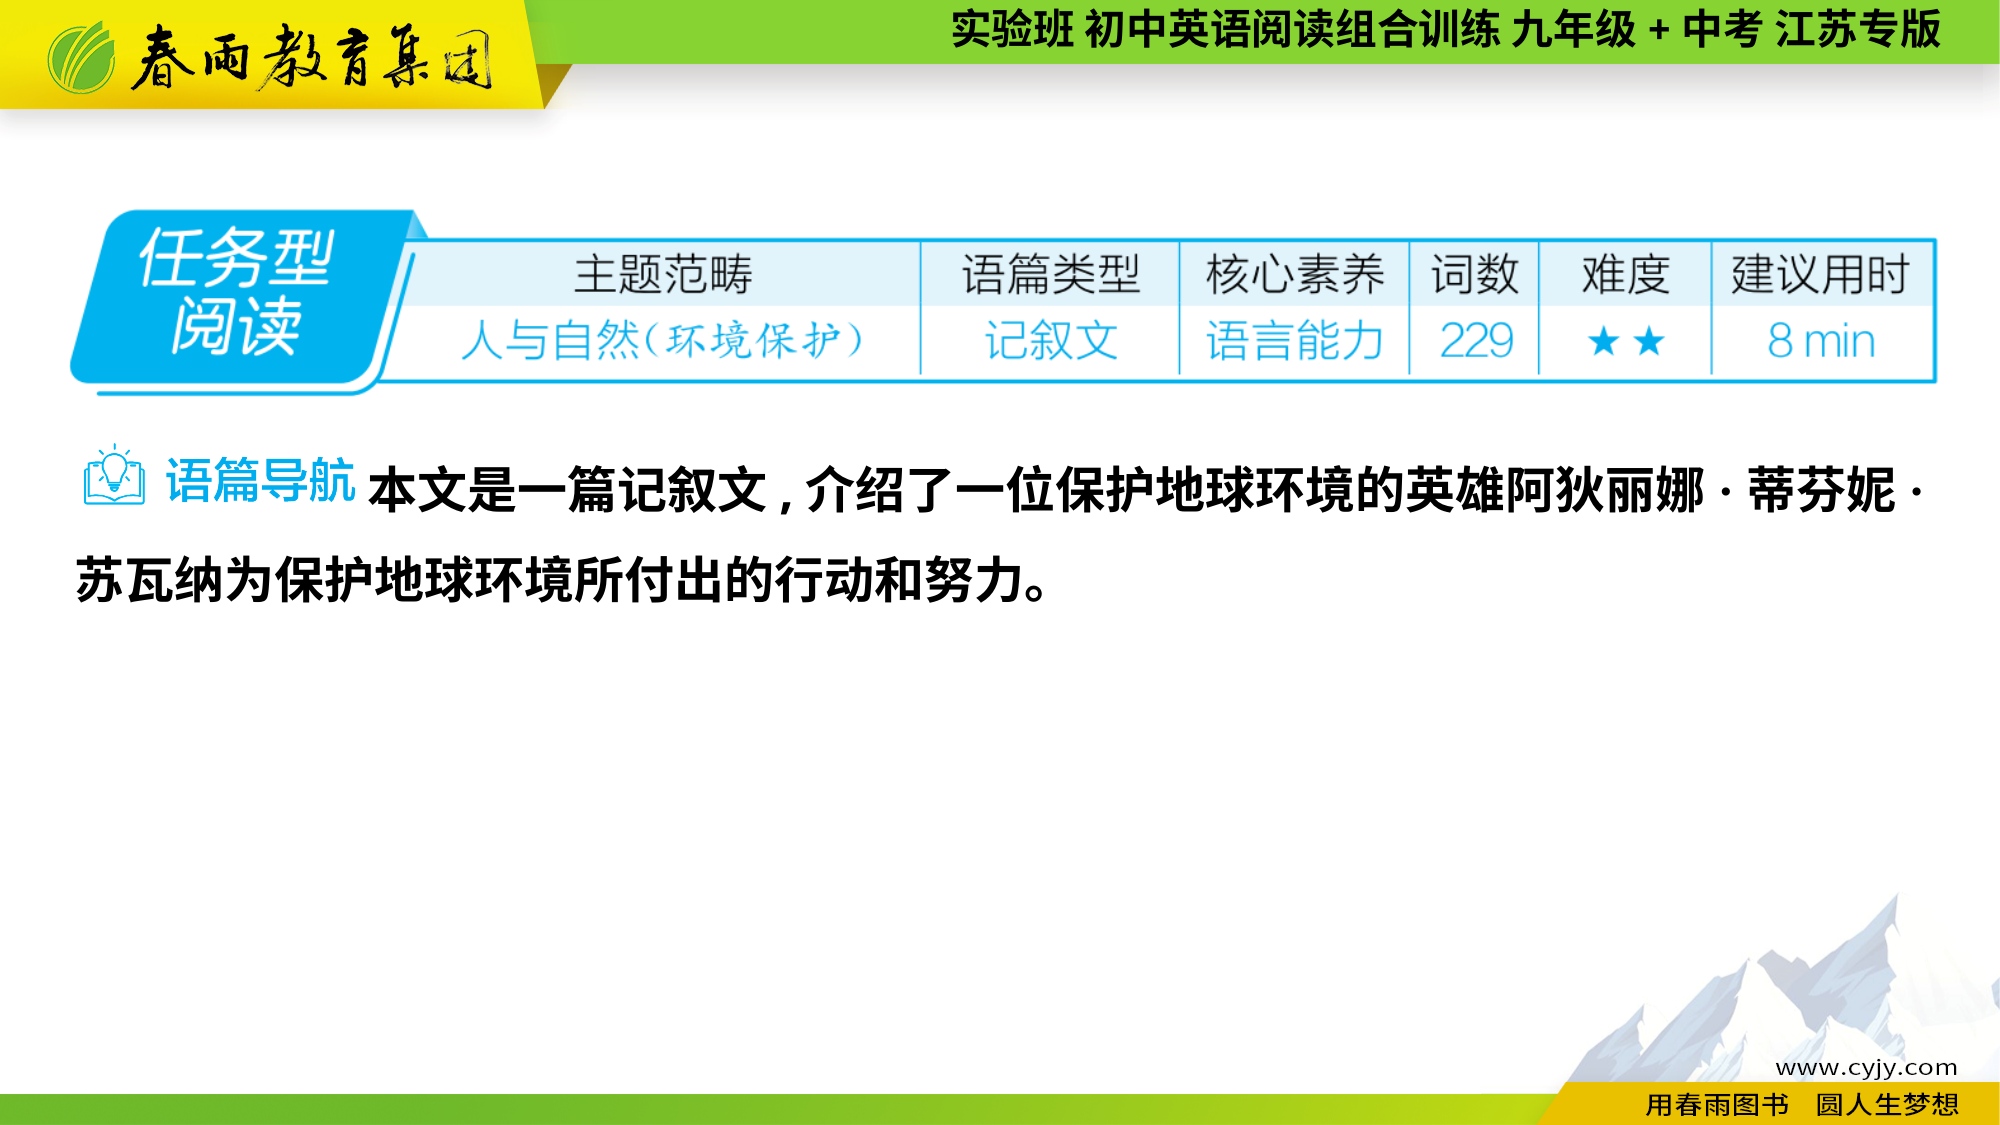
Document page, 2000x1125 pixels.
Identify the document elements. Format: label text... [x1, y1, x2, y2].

list 本文是一篇记叙文,介绍了一位保护地球环境的英雄阿狄丽娜·蒂芬妮·苏瓦纳为保护地球环境所付出的行动和努力。 [59, 421, 1944, 607]
picture [0, 0, 2000, 1125]
